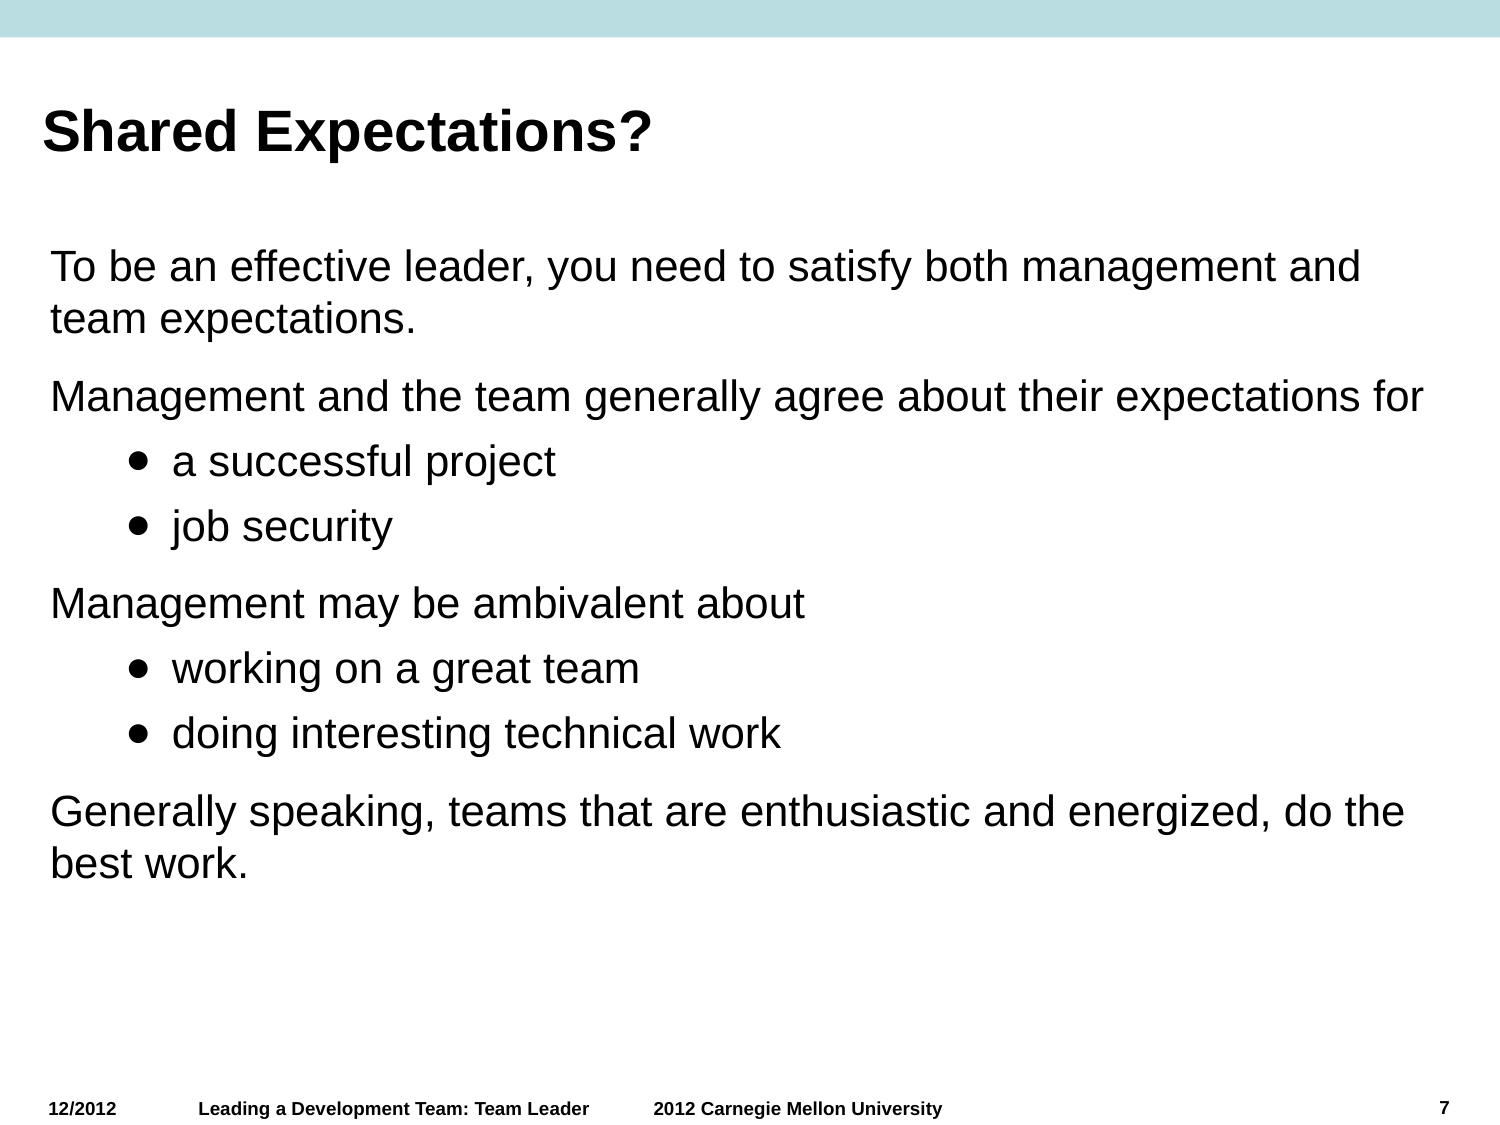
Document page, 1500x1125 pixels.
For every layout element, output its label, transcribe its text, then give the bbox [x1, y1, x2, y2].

list To be an effective leader, you need to satisfy both management and team expectations. Management and the team generally agree about their expectations for a successful project job security Management may be ambivalent about working on a great team doing interesting technical work Generally speaking, teams that are enthusiastic and energized, do the best work. [50, 237, 1437, 1000]
title Shared Expectations? [42, 106, 1438, 163]
